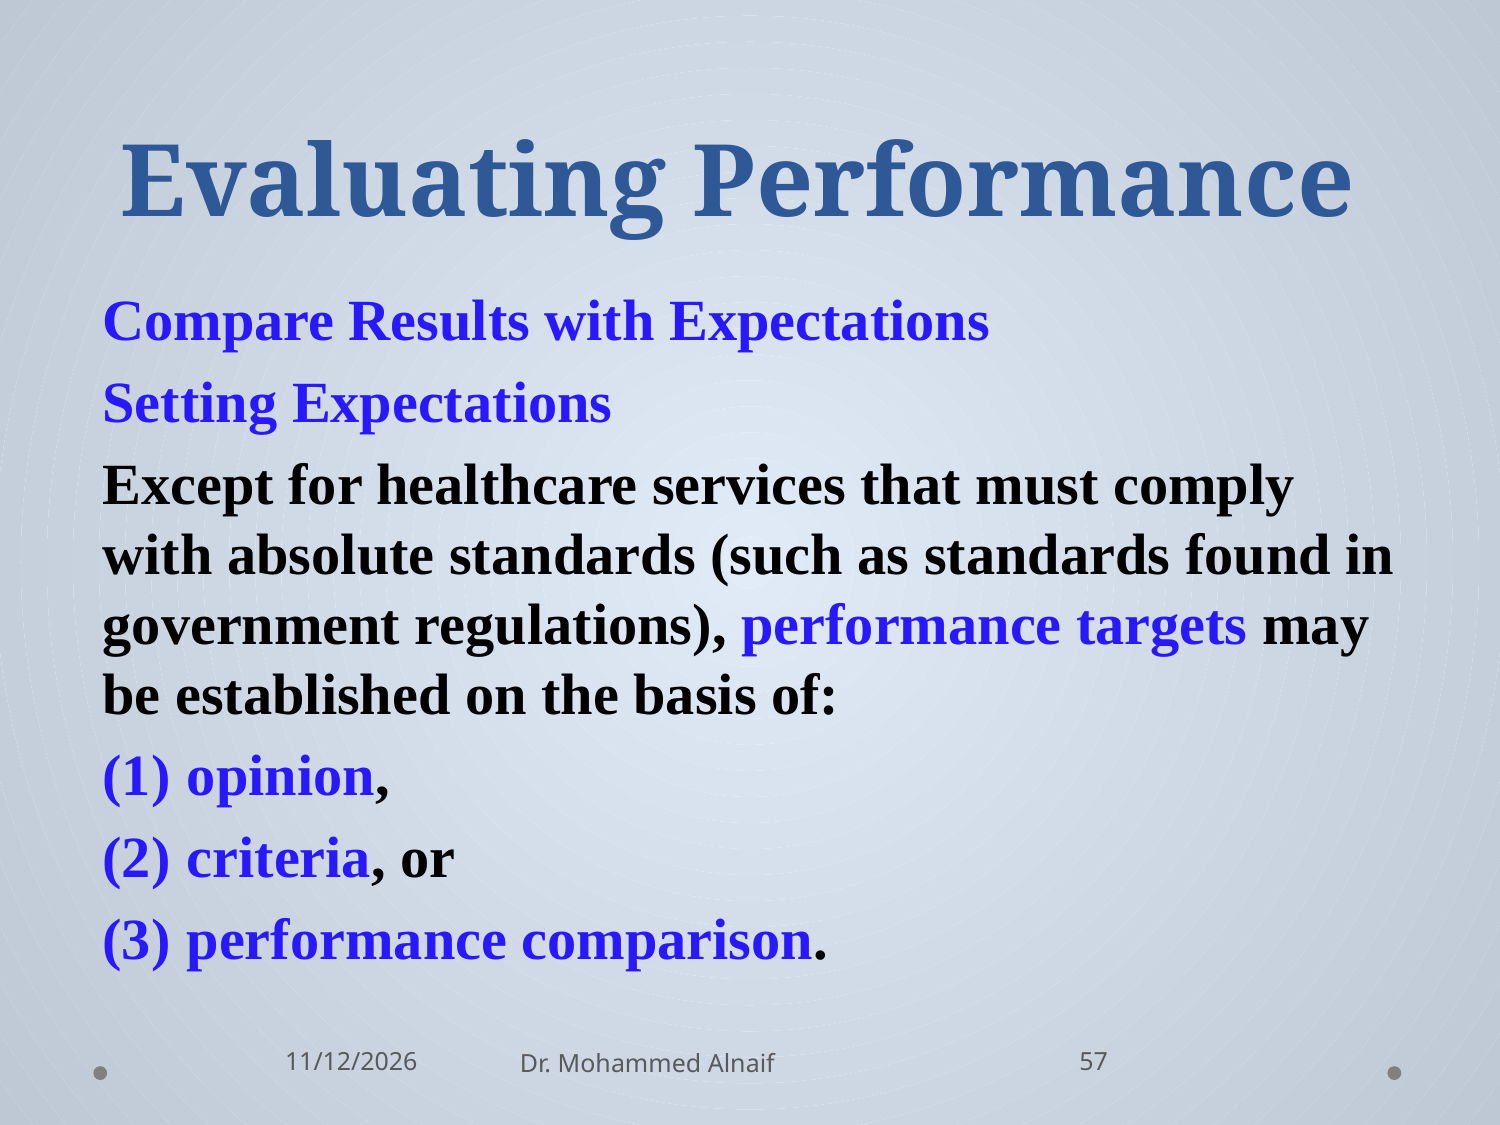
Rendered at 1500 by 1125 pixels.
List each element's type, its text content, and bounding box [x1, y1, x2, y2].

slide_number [75, 1025, 425, 1100]
subtitle Compare Results with Expectations Setting Expectations Except for healthcare services that must comply with absolute standards (such as standards found in government regulations), performance targets may be established on the basis of: opinion, criteria, or performance comparison. [87, 275, 1425, 1001]
title Evaluating Performance [100, 78, 1376, 244]
slide_number 57 [1074, 1025, 1425, 1100]
footer Dr. Mohammed Alnaif [512, 1025, 988, 1100]
